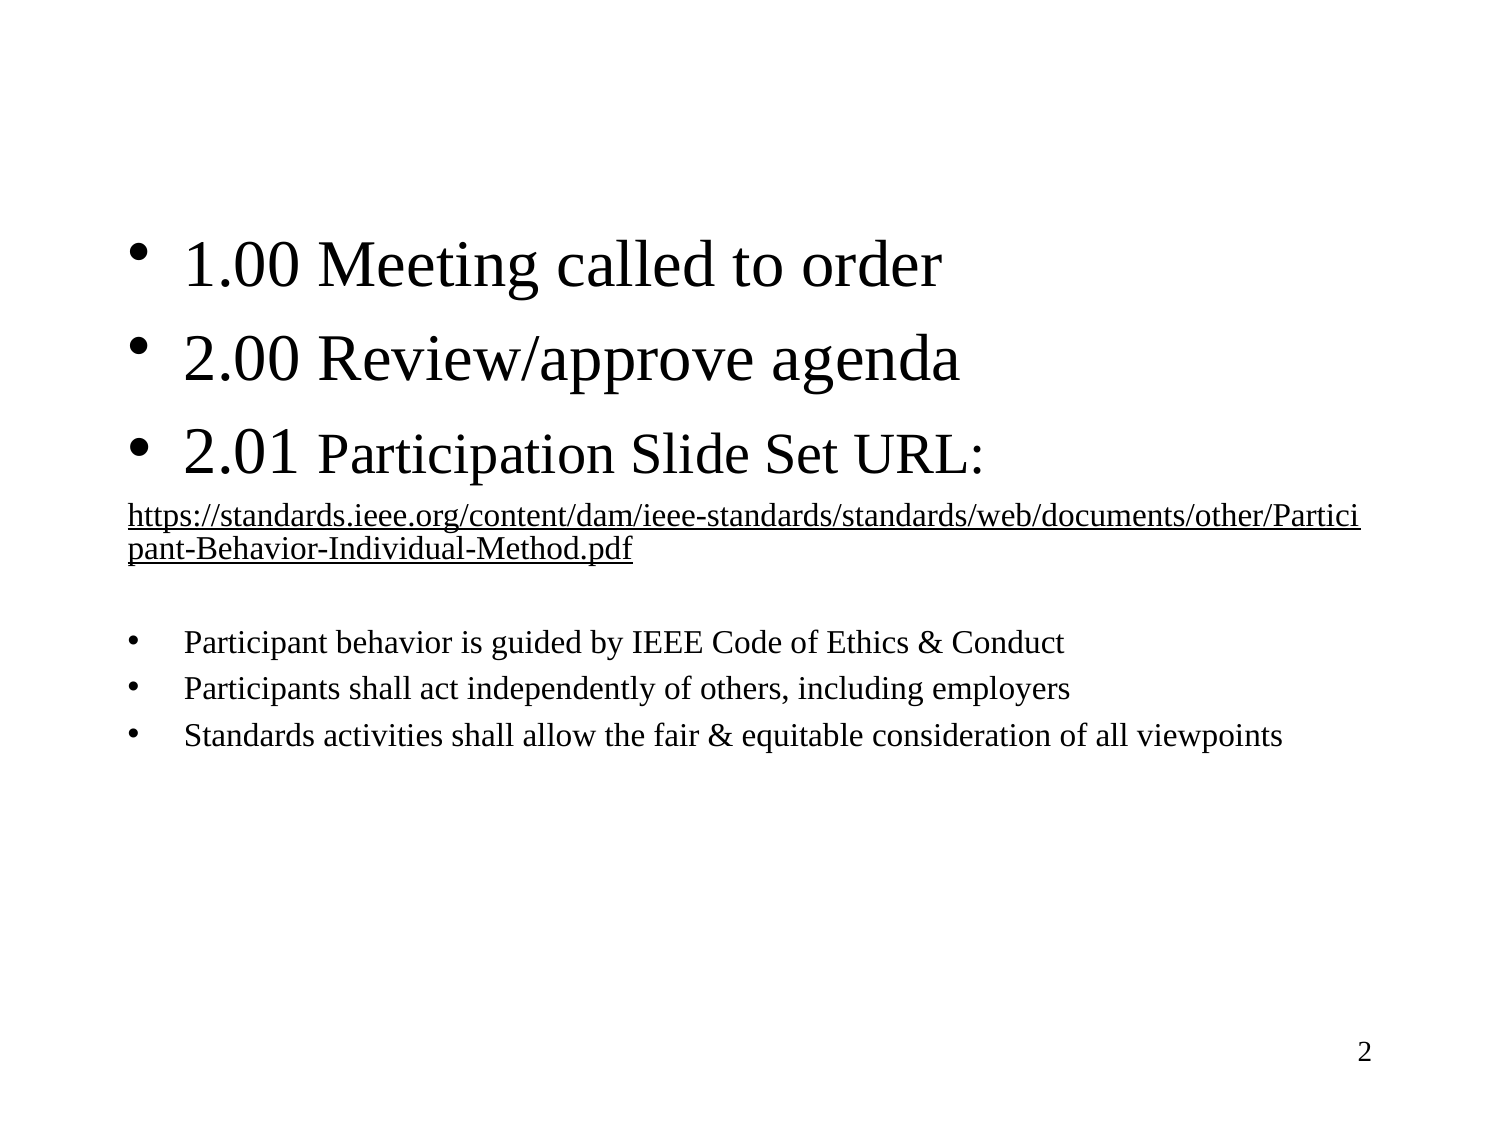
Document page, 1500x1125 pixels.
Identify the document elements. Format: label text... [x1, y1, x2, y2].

list 1.00 Meeting called to order 2.00 Review/approve agenda 2.01 Participation Slide Set URL: https://standards.ieee.org/content/dam/ieee-standards/standards/web/documents/other/Participant-Behavior-Individual-Method.pdf Participant behavior is guided by IEEE Code of Ethics & Conduct Participants shall act independently of others, including employers Standards activities shall allow the fair & equitable consideration of all viewpoints [112, 212, 1388, 1001]
slide_number 2 [1074, 1024, 1388, 1101]
